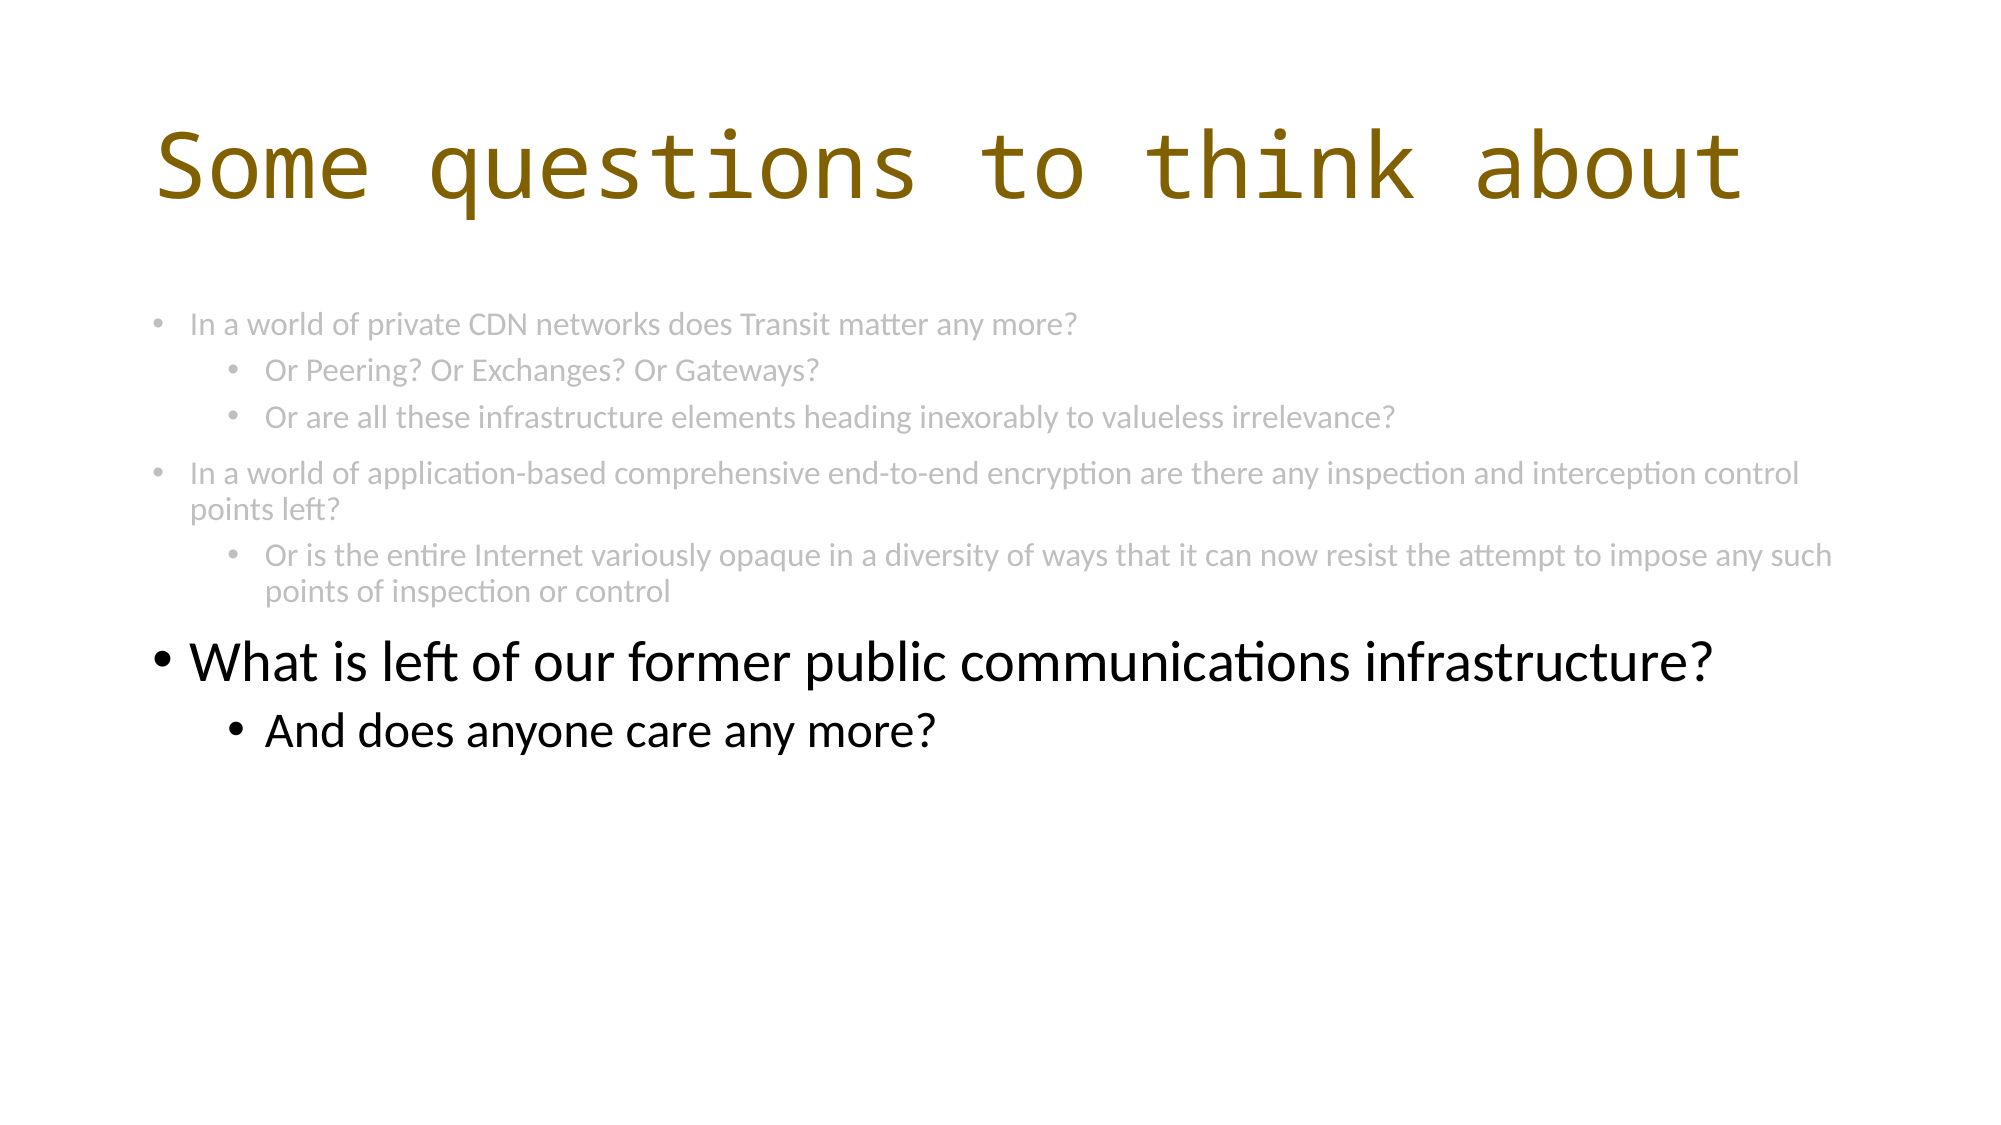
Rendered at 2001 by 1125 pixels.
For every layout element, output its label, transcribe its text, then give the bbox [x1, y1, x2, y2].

list In a world of private CDN networks does Transit matter any more? Or Peering? Or Exchanges? Or Gateways? Or are all these infrastructure elements heading inexorably to valueless irrelevance? In a world of application-based comprehensive end-to-end encryption are there any inspection and interception control points left? Or is the entire Internet variously opaque in a diversity of ways that it can now resist the attempt to impose any such points of inspection or control What is left of our former public communications infrastructure? And does anyone care any more? [137, 299, 1863, 1014]
title Some questions to think about [137, 59, 1863, 278]
